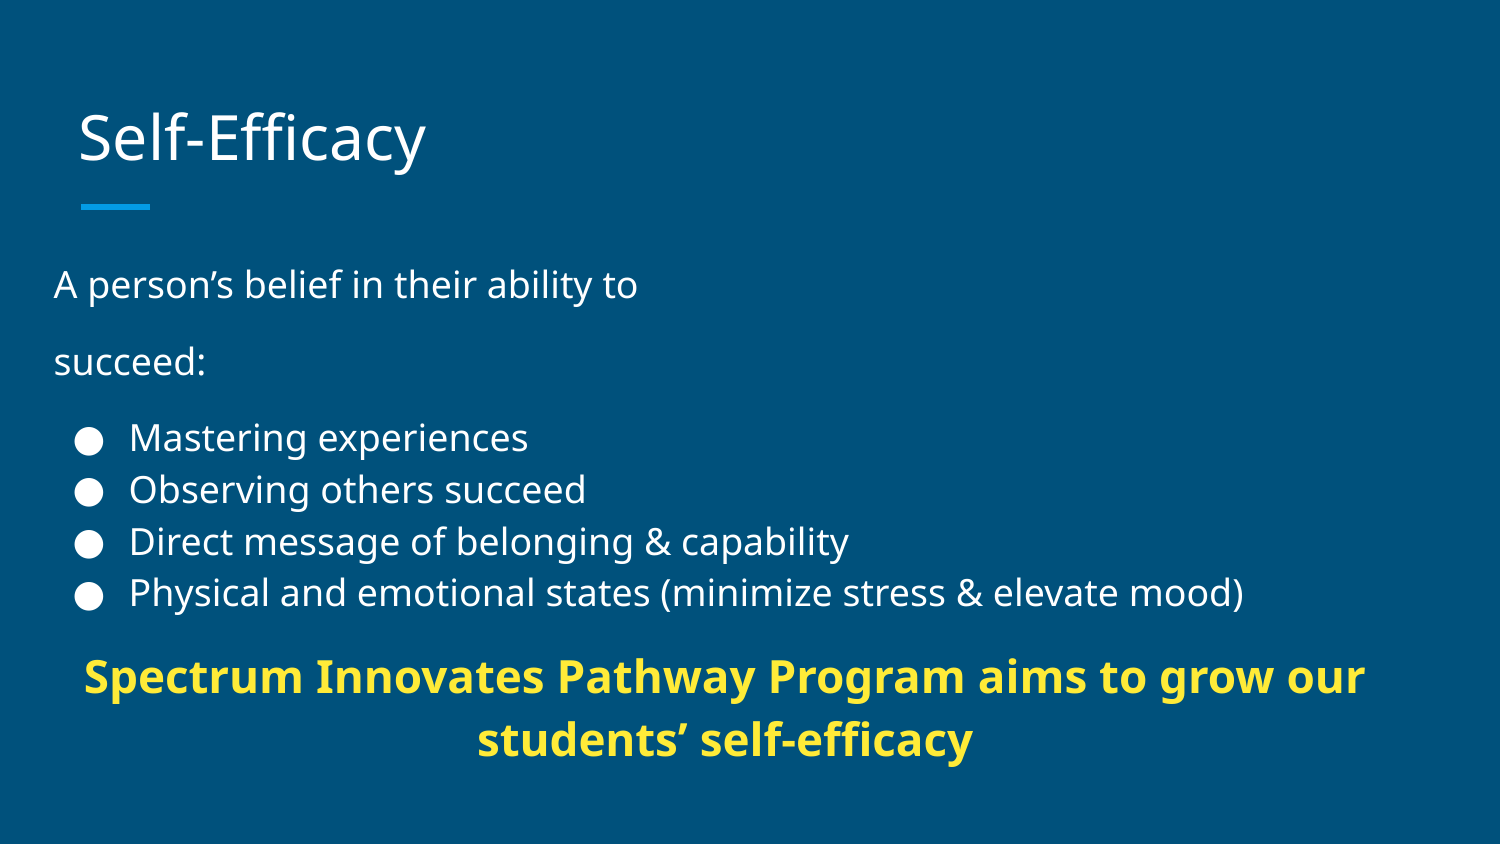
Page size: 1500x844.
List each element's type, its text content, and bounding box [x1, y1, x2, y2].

list A person’s belief in their ability to succeed: Mastering experiences Observing others succeed Direct message of belonging & capability Physical and emotional states (minimize stress & elevate mood) Spectrum Innovates Pathway Program aims to grow our students’ self-efficacy [38, 239, 1412, 745]
picture [828, 745, 834, 755]
picture [505, 745, 518, 756]
picture [799, 745, 819, 756]
picture [949, 745, 967, 766]
picture [552, 745, 574, 756]
picture [640, 745, 653, 756]
picture [898, 745, 919, 756]
picture [480, 745, 497, 756]
picture [609, 745, 615, 755]
picture [863, 745, 868, 755]
title Self-Efficacy [63, 75, 1437, 188]
picture [926, 745, 944, 756]
picture [626, 745, 631, 755]
picture [875, 745, 893, 756]
picture [769, 745, 774, 755]
picture [702, 745, 720, 756]
picture [846, 745, 852, 755]
picture [523, 745, 546, 756]
picture [725, 745, 746, 756]
picture [754, 745, 759, 755]
picture [581, 745, 602, 756]
picture [658, 745, 675, 756]
